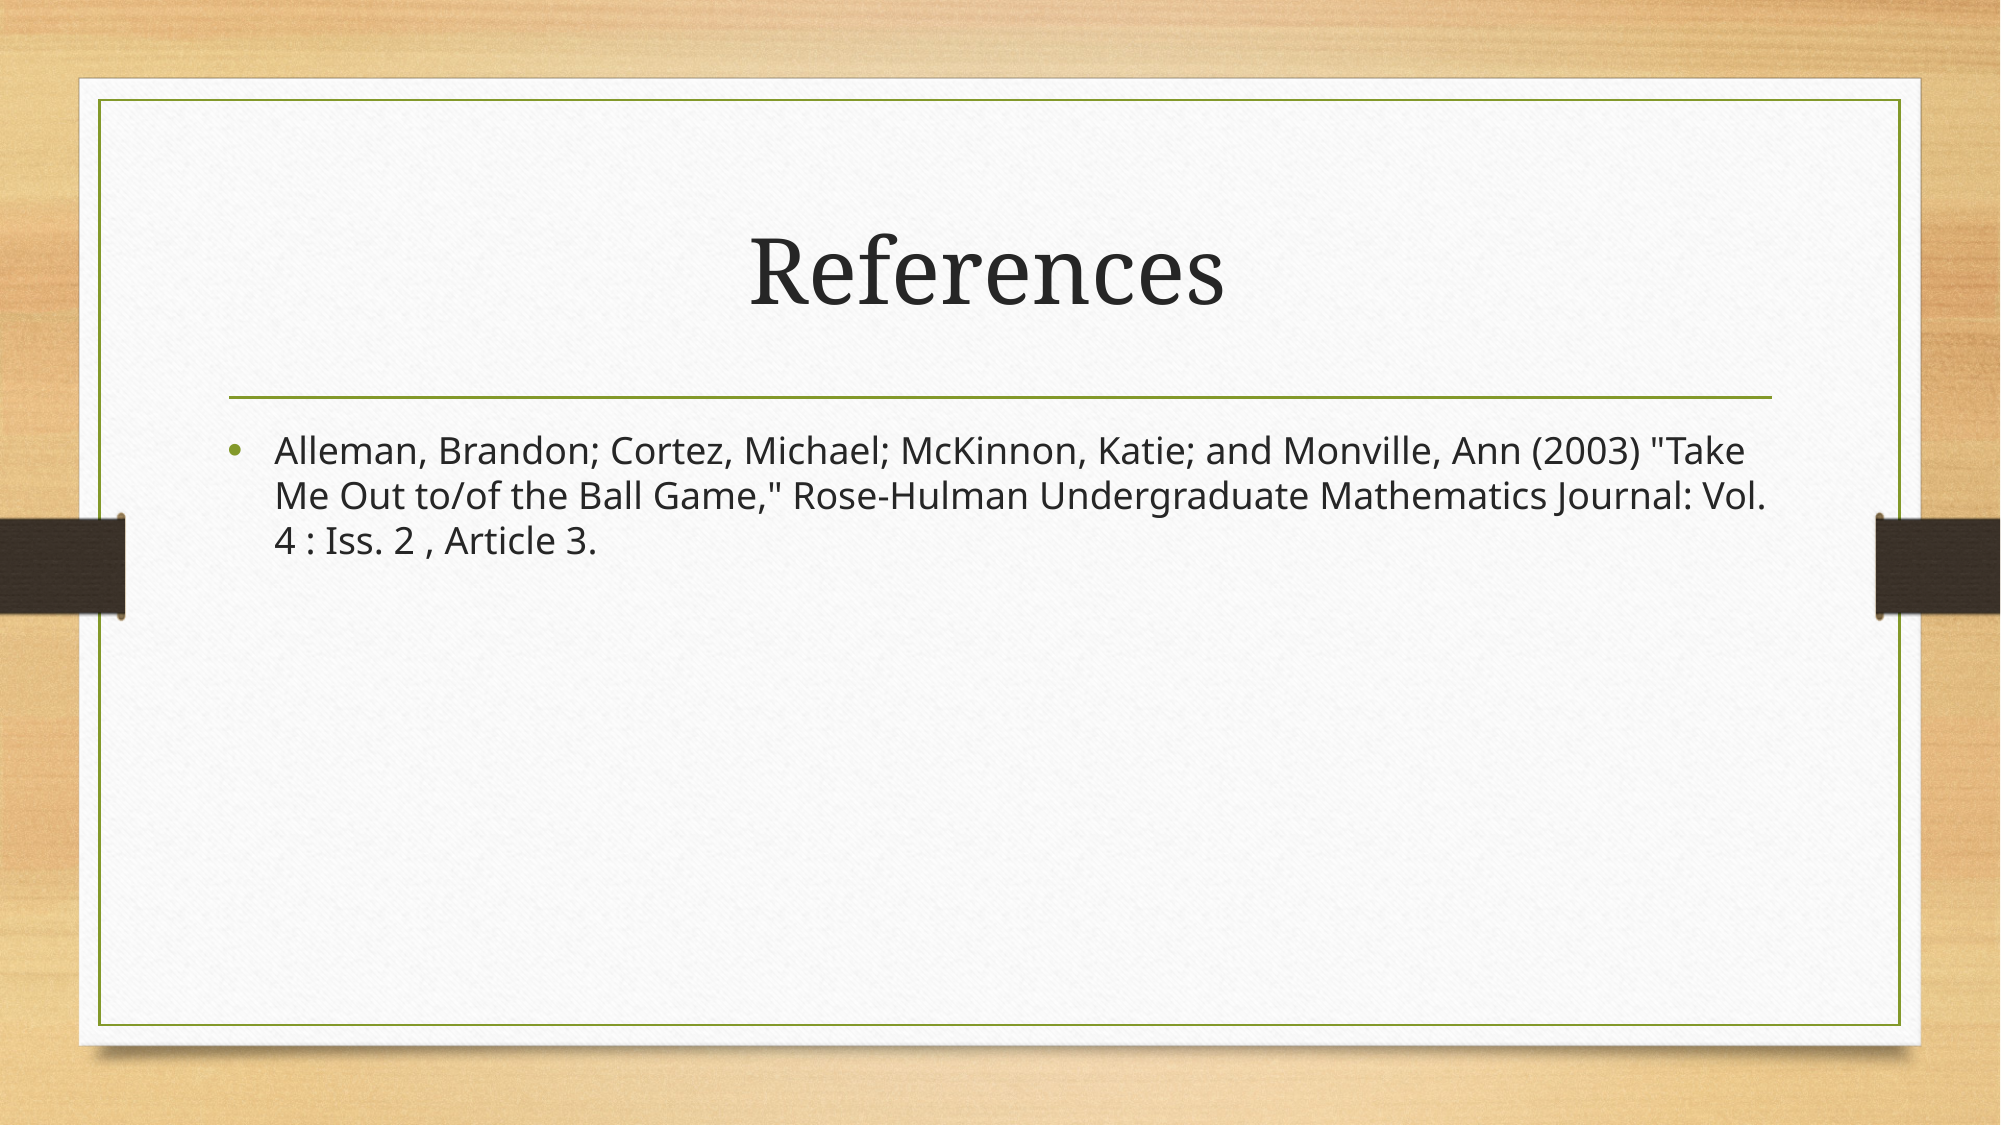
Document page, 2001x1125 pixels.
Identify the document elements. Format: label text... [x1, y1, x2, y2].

list Alleman, Brandon; Cortez, Michael; McKinnon, Katie; and Monville, Ann (2003) "Take Me Out to/of the Ball Game," Rose-Hulman Undergraduate Mathematics Journal: Vol. 4 : Iss. 2 , Article 3. [212, 419, 1788, 964]
picture [0, 0, 2001, 1125]
title References [212, 161, 1788, 375]
